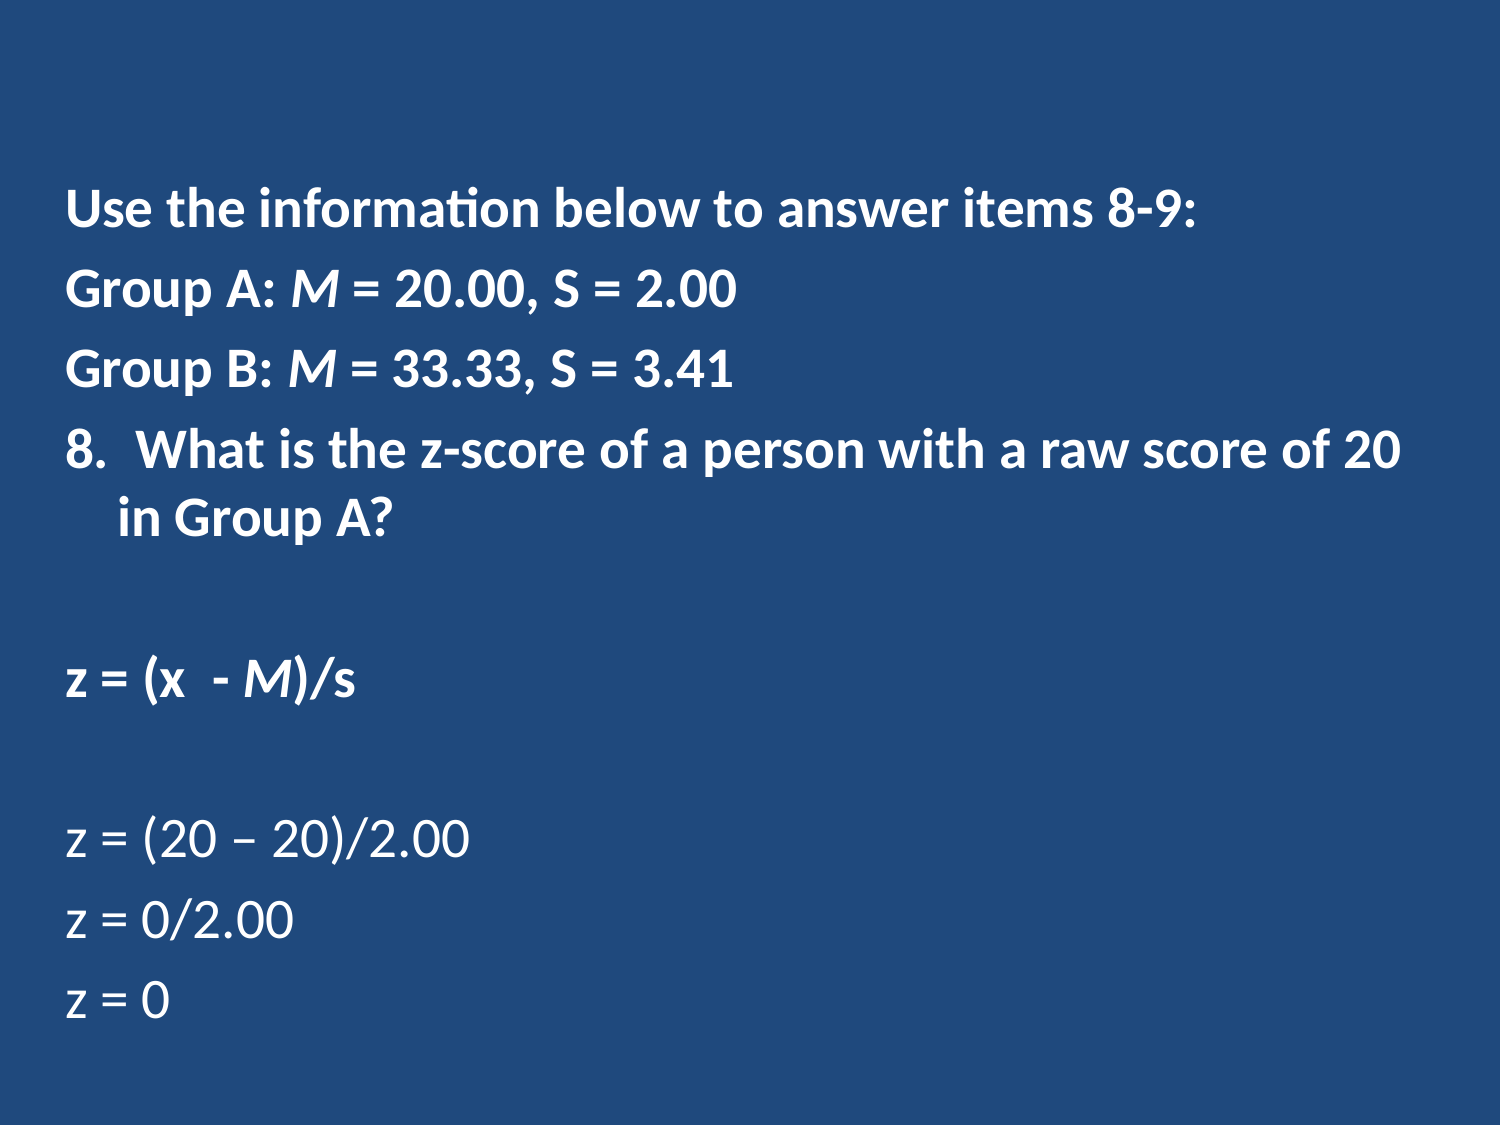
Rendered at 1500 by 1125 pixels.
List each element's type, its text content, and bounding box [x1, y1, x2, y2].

list Use the information below to answer items 8-9: Group A: M = 20.00, S = 2.00 Group B: M = 33.33, S = 3.41 8. What is the z-score of a person with a raw score of 20 in Group A? z = (x - M)/s z = (20 – 20)/2.00 z = 0/2.00 z = 0 [50, 162, 1425, 1038]
